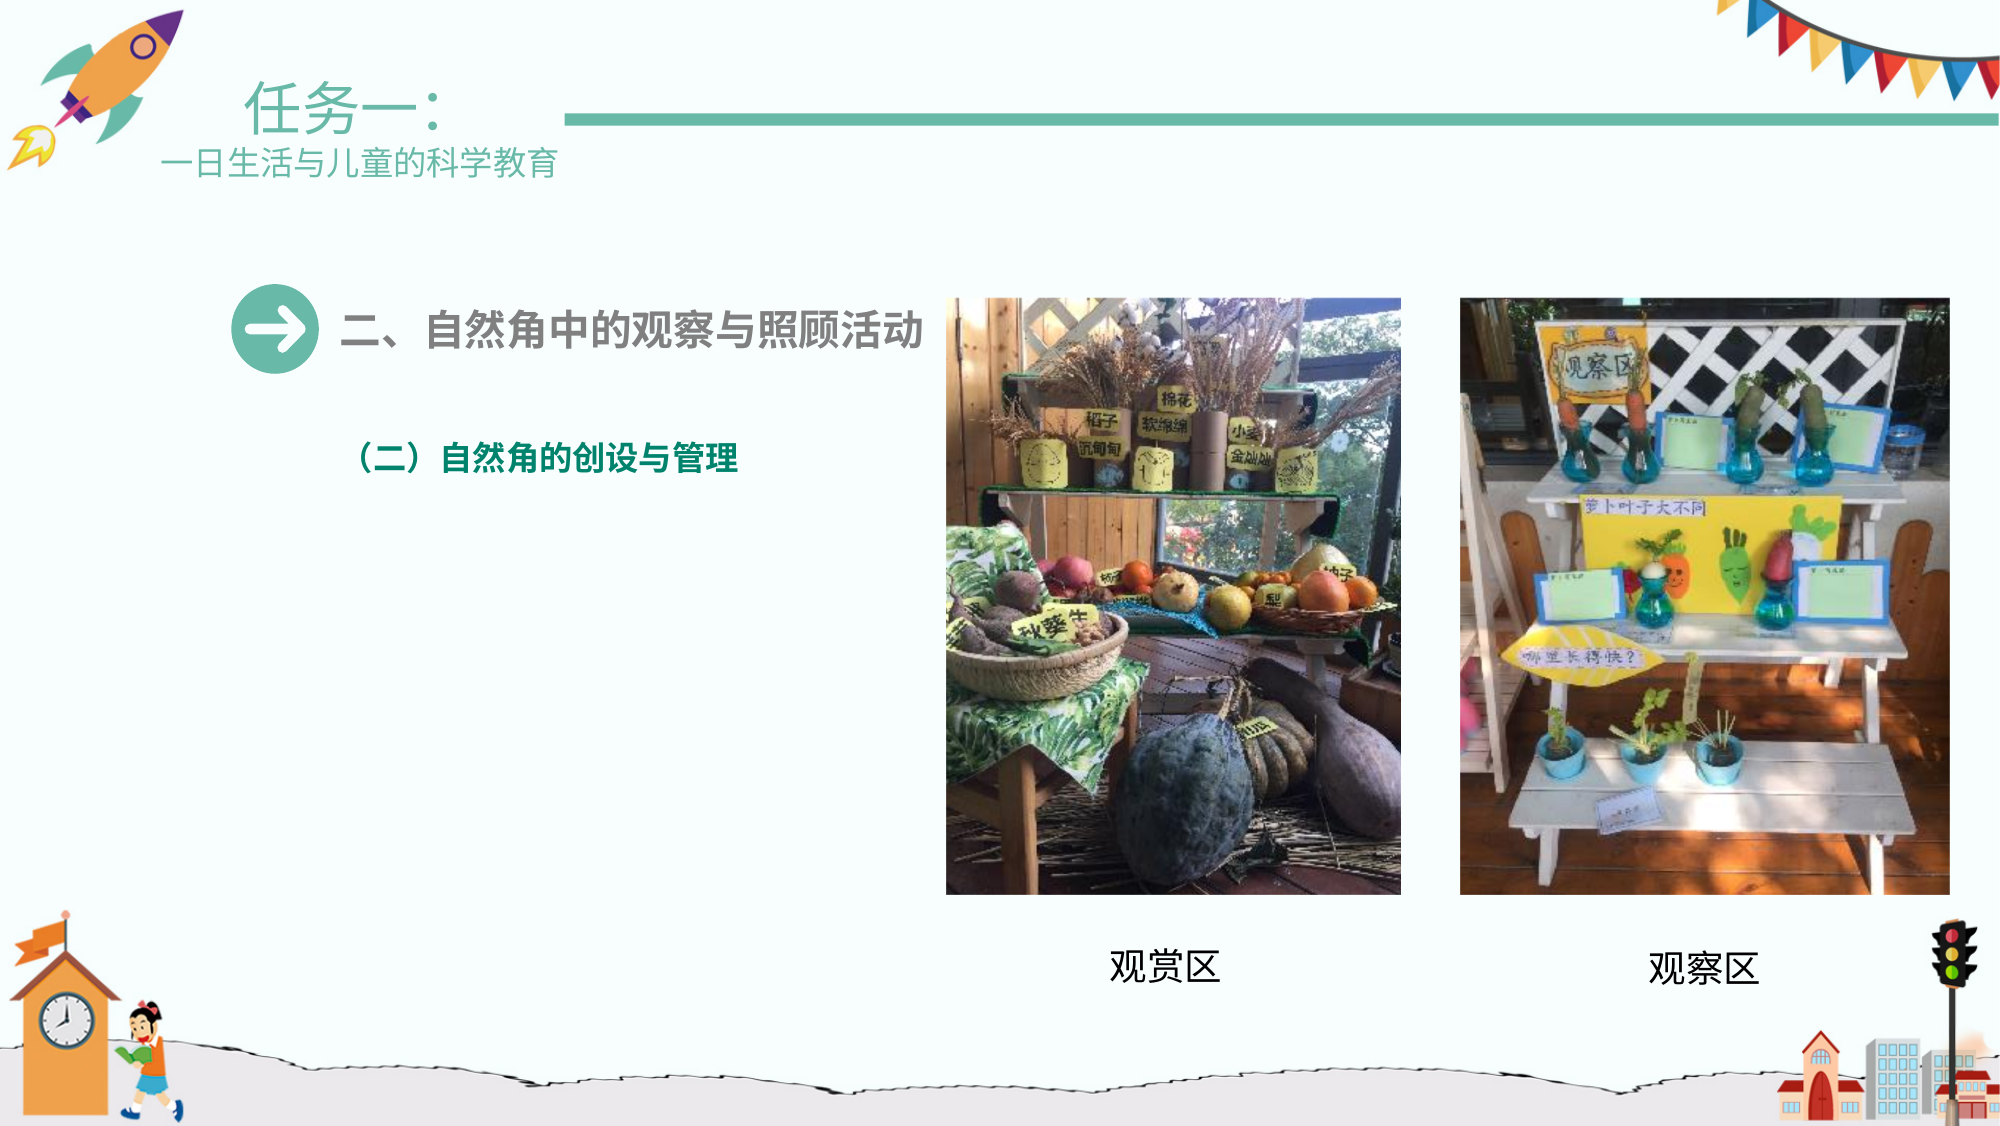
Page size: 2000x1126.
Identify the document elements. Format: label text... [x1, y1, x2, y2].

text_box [231, 283, 939, 375]
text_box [155, 32, 1999, 184]
text_box （二）自然角的创设与管理 [325, 410, 869, 485]
text_box 观察区 [1634, 937, 1879, 998]
picture [0, 0, 2000, 1126]
text_box 观赏区 [1095, 935, 1340, 995]
